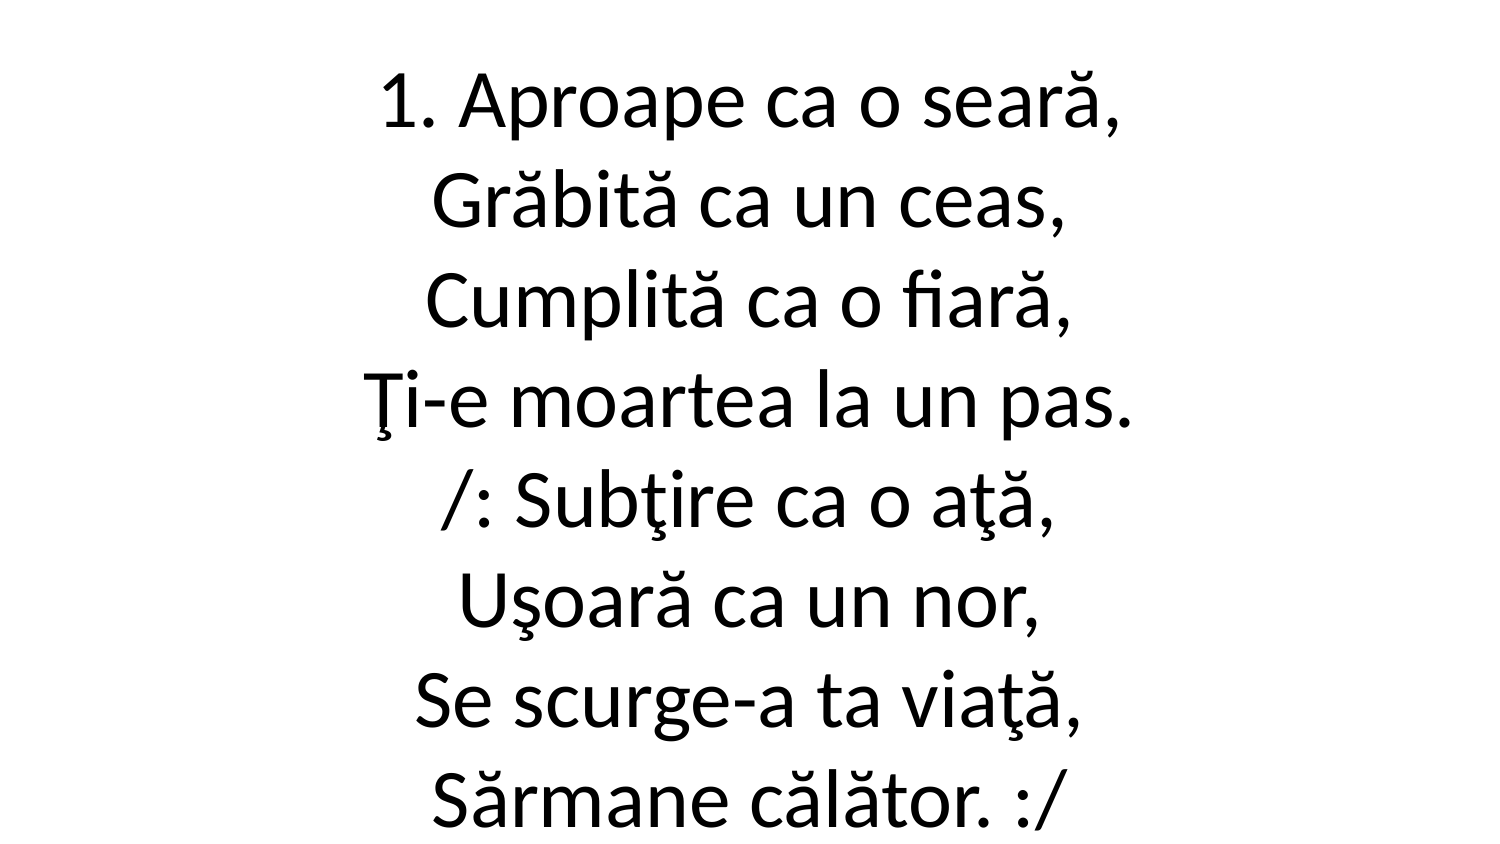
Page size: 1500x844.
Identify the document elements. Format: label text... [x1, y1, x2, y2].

text_box 1. Aproape ca o seară, Grăbită ca un ceas, Cumplită ca o fiară, Ţi-e moartea la un pas. /: Subţire ca o aţă, Uşoară ca un nor, Se scurge-a ta viaţă, Sărmane călător. :/ [348, 0, 1152, 844]
